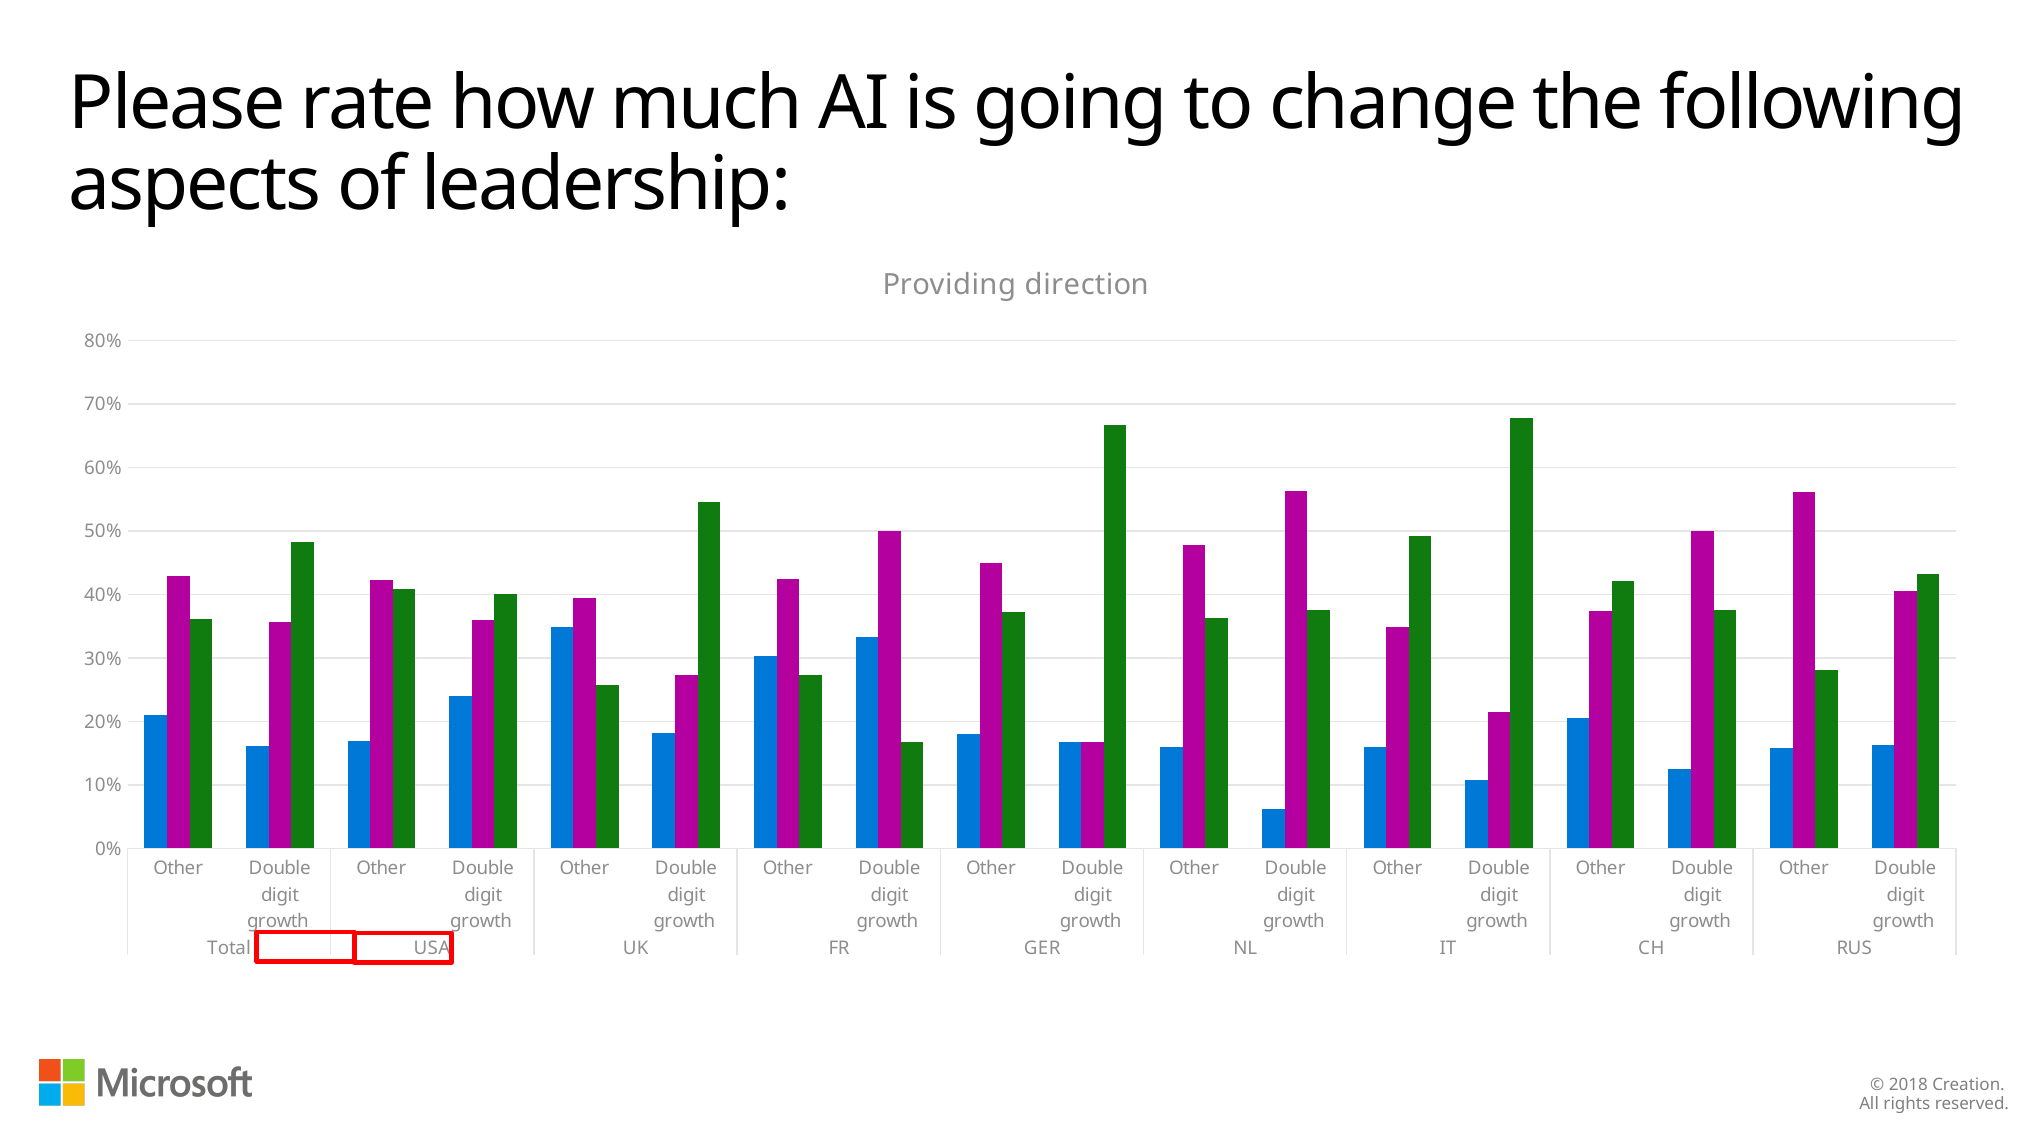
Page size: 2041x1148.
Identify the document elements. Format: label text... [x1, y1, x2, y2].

text_box © 2018 Creation. All rights reserved. [1751, 1051, 2041, 1148]
chart [44, 230, 1996, 976]
title Please rate how much AI is going to change the following aspects of leadership: [45, 48, 1996, 199]
picture [39, 1059, 252, 1106]
